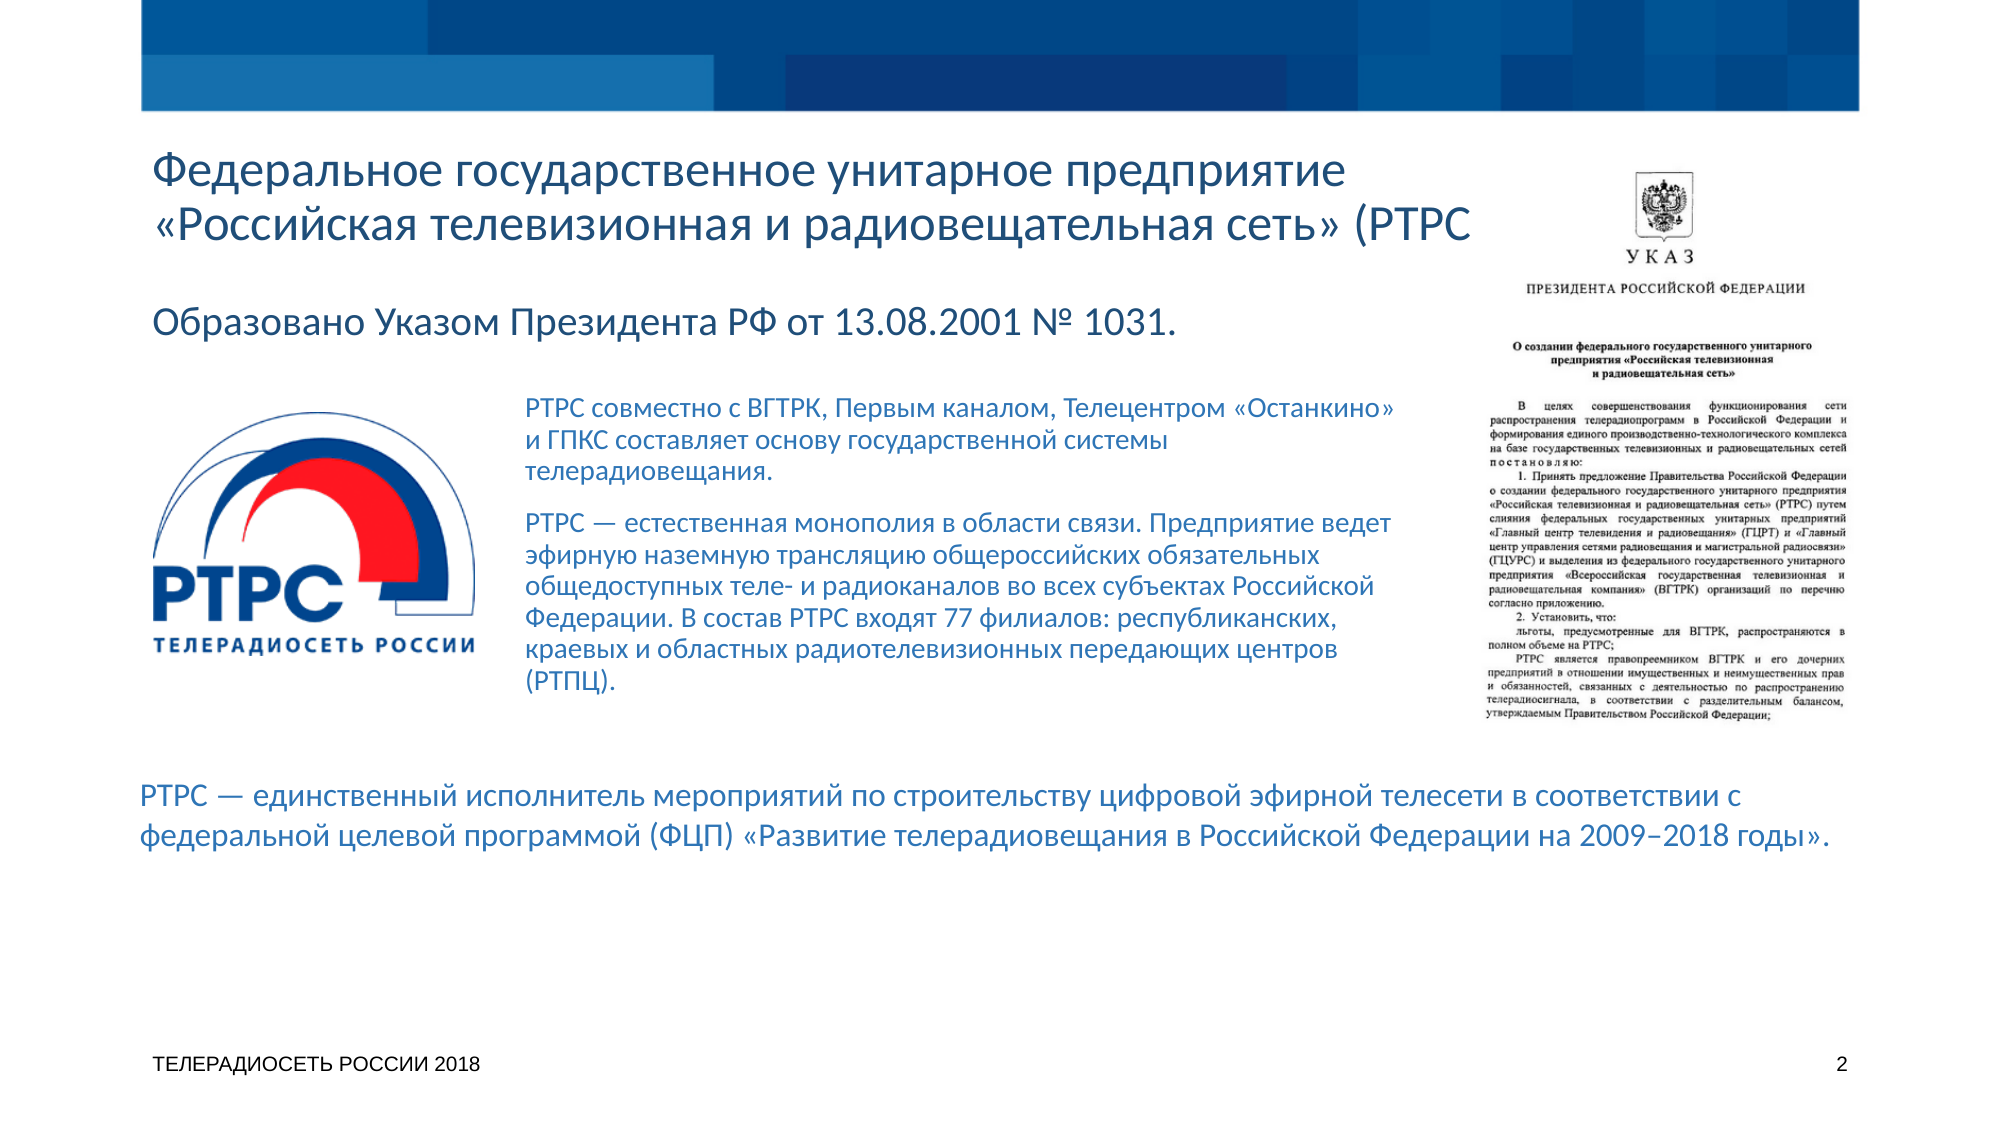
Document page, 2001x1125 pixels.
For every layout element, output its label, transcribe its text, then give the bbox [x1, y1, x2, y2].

text_box РТРС — единственный исполнитель мероприятий по строительству цифровой эфирной телесети в соответствии с федеральной целевой программой (ФЦП) «Развитие телерадиовещания в Российской Федерации на 2009–2018 годы». [124, 765, 1863, 860]
picture [0, 0, 2001, 1125]
title Федеральное государственное унитарное предприятие «Российская телевизионная и радиовещательная сеть» (РТРС) Образовано Указом Президента РФ от 13.08.2001 № 1031. [137, 134, 1863, 353]
footer ТЕЛЕРАДИОСЕТЬ РОССИИ 2018 [137, 1042, 813, 1103]
list РТРС совместно с ВГТРК, Первым каналом, Телецентром «Останкино» и ГПКС составляет основу государственной системы телерадиовещания. РТРС — естественная монополия в области связи. Предприятие ведет эфирную наземную трансляцию общероссийских обязательных общедоступных теле- и радиоканалов во всех субъектах Российской Федерации. В состав РТРС входят 77 филиалов: республиканских, краевых и областных радиотелевизионных передающих центров (РТПЦ). [510, 385, 1433, 733]
slide_number 2 [1412, 1042, 1863, 1103]
